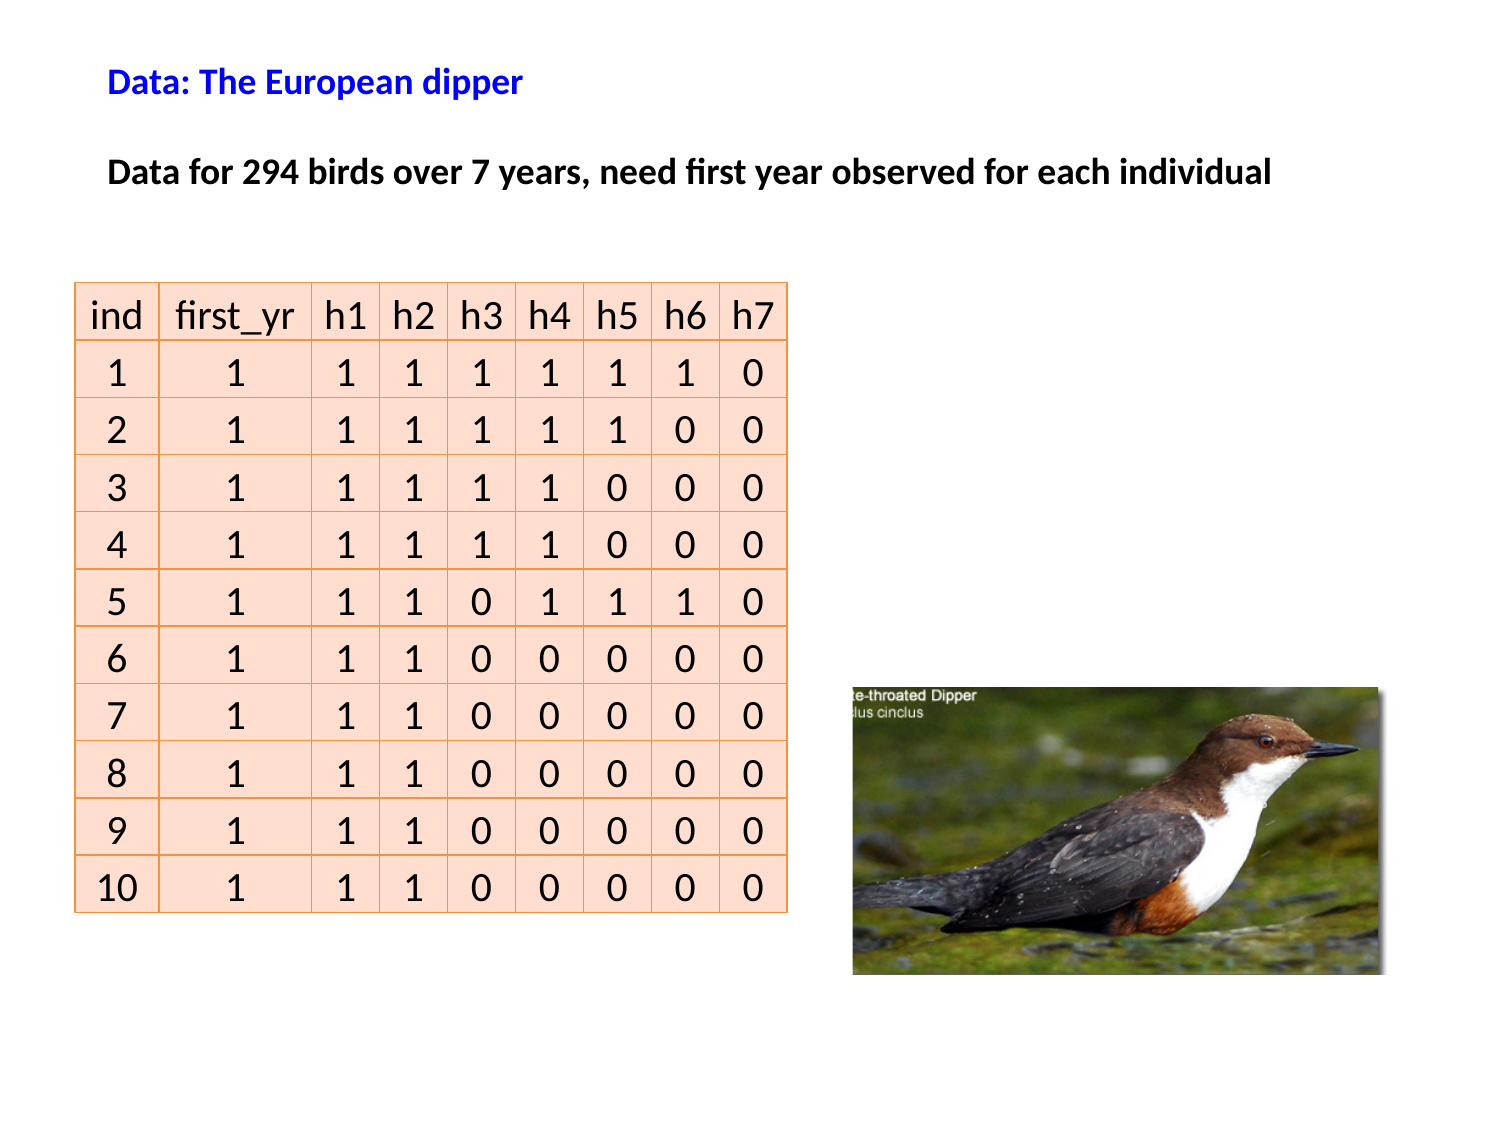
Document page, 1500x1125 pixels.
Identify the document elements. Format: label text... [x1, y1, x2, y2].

table_cell 1 [448, 455, 515, 511]
text_box Data: The European dipper Data for 294 birds over 7 years, need first year observed for each individual [92, 49, 1297, 200]
table_cell 0 [584, 627, 651, 683]
table_cell 0 [720, 799, 786, 854]
table_cell 4 [76, 512, 158, 568]
table_cell 1 [380, 799, 447, 854]
table_cell 1 [312, 799, 379, 854]
table_cell 1 [380, 398, 447, 454]
table_cell 8 [76, 741, 158, 797]
table_cell 0 [516, 856, 583, 912]
table_cell 0 [652, 741, 719, 797]
table_cell 1 [160, 856, 311, 912]
table_cell 1 [160, 455, 311, 511]
table_cell 0 [720, 684, 786, 740]
table_cell 0 [720, 341, 786, 397]
table_header h6 [652, 283, 719, 339]
table_cell 7 [76, 684, 158, 740]
table_cell 1 [160, 799, 311, 854]
table_cell 1 [448, 398, 515, 454]
table_cell 1 [76, 341, 158, 397]
table_cell 0 [448, 741, 515, 797]
table_cell 0 [584, 856, 651, 912]
table_cell 0 [516, 627, 583, 683]
table_header first_yr [160, 283, 311, 339]
table_cell 1 [312, 512, 379, 568]
table_cell 1 [516, 512, 583, 568]
table_cell 0 [720, 627, 786, 683]
table_cell 1 [160, 512, 311, 568]
table_cell 0 [652, 684, 719, 740]
table_cell 6 [76, 627, 158, 683]
table_cell 10 [76, 856, 158, 912]
table_cell 0 [584, 455, 651, 511]
table_cell 1 [380, 684, 447, 740]
table_header h5 [584, 283, 651, 339]
table_cell 0 [652, 455, 719, 511]
table_cell 0 [720, 398, 786, 454]
table_header h3 [448, 283, 515, 339]
table_cell 0 [720, 741, 786, 797]
table_cell 1 [448, 512, 515, 568]
table_cell 3 [76, 455, 158, 511]
table_cell 1 [380, 741, 447, 797]
table_cell 1 [380, 627, 447, 683]
table_cell 1 [312, 341, 379, 397]
table_cell 0 [720, 856, 786, 912]
table_cell 1 [312, 741, 379, 797]
table_cell 1 [516, 398, 583, 454]
table_cell 1 [380, 856, 447, 912]
table_cell 0 [720, 455, 786, 511]
table_cell 1 [312, 856, 379, 912]
table_header h7 [720, 283, 786, 339]
table_cell 0 [448, 627, 515, 683]
table_cell 0 [720, 512, 786, 568]
table_cell 0 [448, 856, 515, 912]
table_cell 1 [380, 570, 447, 625]
table_cell 0 [652, 856, 719, 912]
table_header ind [76, 283, 158, 339]
table_cell 0 [516, 741, 583, 797]
table_cell 1 [312, 398, 379, 454]
table_cell 0 [448, 684, 515, 740]
table_cell 0 [720, 570, 786, 625]
table_cell 1 [380, 512, 447, 568]
table_cell 0 [652, 398, 719, 454]
table_header h1 [312, 283, 379, 339]
table_cell 5 [76, 570, 158, 625]
table_header h2 [380, 283, 447, 339]
table_cell 1 [160, 398, 311, 454]
table_cell 1 [516, 455, 583, 511]
table_cell 0 [516, 684, 583, 740]
table_cell 0 [584, 741, 651, 797]
table_cell 0 [652, 512, 719, 568]
table_cell 1 [380, 455, 447, 511]
table_cell 0 [652, 627, 719, 683]
table_cell 9 [76, 799, 158, 854]
table_cell 1 [652, 341, 719, 397]
table_cell 1 [160, 570, 311, 625]
table_cell 2 [76, 398, 158, 454]
table_cell 1 [160, 341, 311, 397]
table_cell 1 [652, 570, 719, 625]
table_cell 0 [448, 799, 515, 854]
table_cell 1 [312, 455, 379, 511]
table_cell 0 [652, 799, 719, 854]
table_header h4 [516, 283, 583, 339]
picture [852, 687, 1388, 976]
table_cell 0 [448, 570, 515, 625]
table_cell 1 [448, 341, 515, 397]
table_cell 1 [584, 398, 651, 454]
table_cell 1 [516, 341, 583, 397]
table_cell 0 [584, 684, 651, 740]
table_cell 1 [160, 741, 311, 797]
table_cell 1 [380, 341, 447, 397]
table_cell 1 [160, 684, 311, 740]
table_cell 1 [312, 570, 379, 625]
table_cell 1 [312, 627, 379, 683]
table_cell 1 [584, 570, 651, 625]
table_cell 0 [584, 512, 651, 568]
table_cell 1 [584, 341, 651, 397]
table_cell 0 [584, 799, 651, 854]
table_cell 1 [516, 570, 583, 625]
table_cell 1 [312, 684, 379, 740]
table_cell 1 [160, 627, 311, 683]
table_cell 0 [516, 799, 583, 854]
